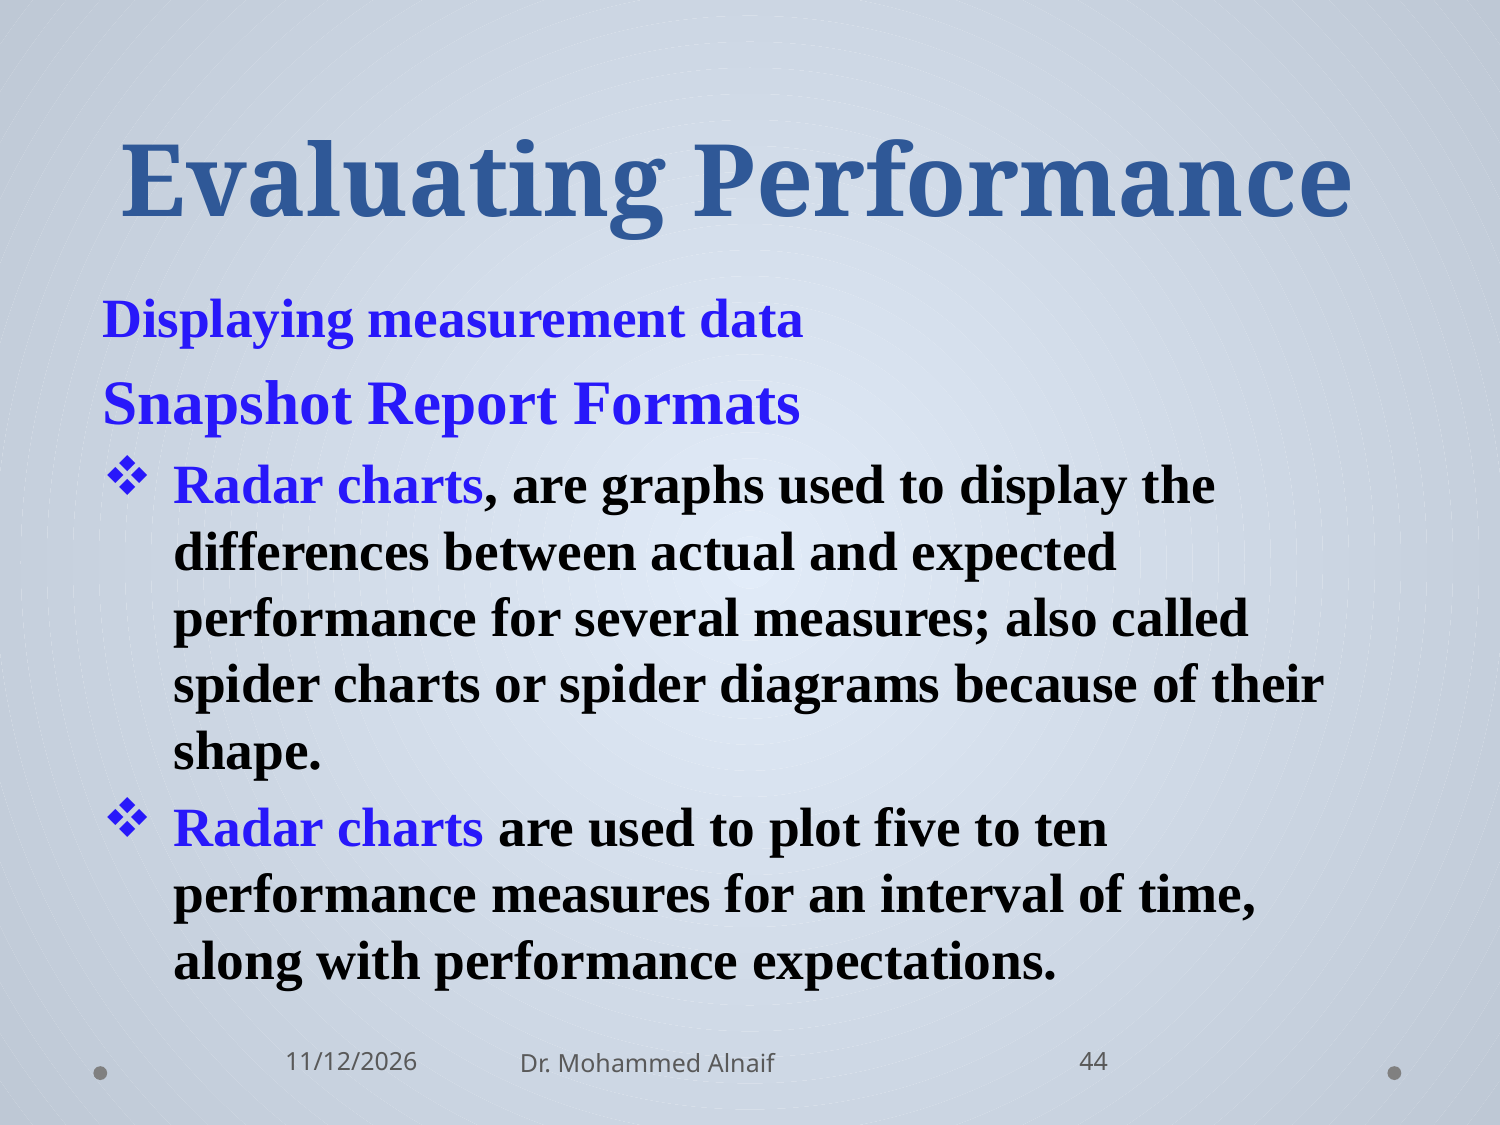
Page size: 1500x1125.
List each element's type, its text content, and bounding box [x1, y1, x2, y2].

subtitle Displaying measurement data Snapshot Report Formats Radar charts, are graphs used to display the differences between actual and expected performance for several measures; also called spider charts or spider diagrams because of their shape. Radar charts are used to plot five to ten performance measures for an interval of time, along with performance expectations. [87, 275, 1388, 1001]
footer Dr. Mohammed Alnaif [512, 1025, 988, 1100]
title Evaluating Performance [100, 78, 1376, 244]
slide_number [75, 1025, 425, 1100]
slide_number 44 [1074, 1025, 1425, 1100]
